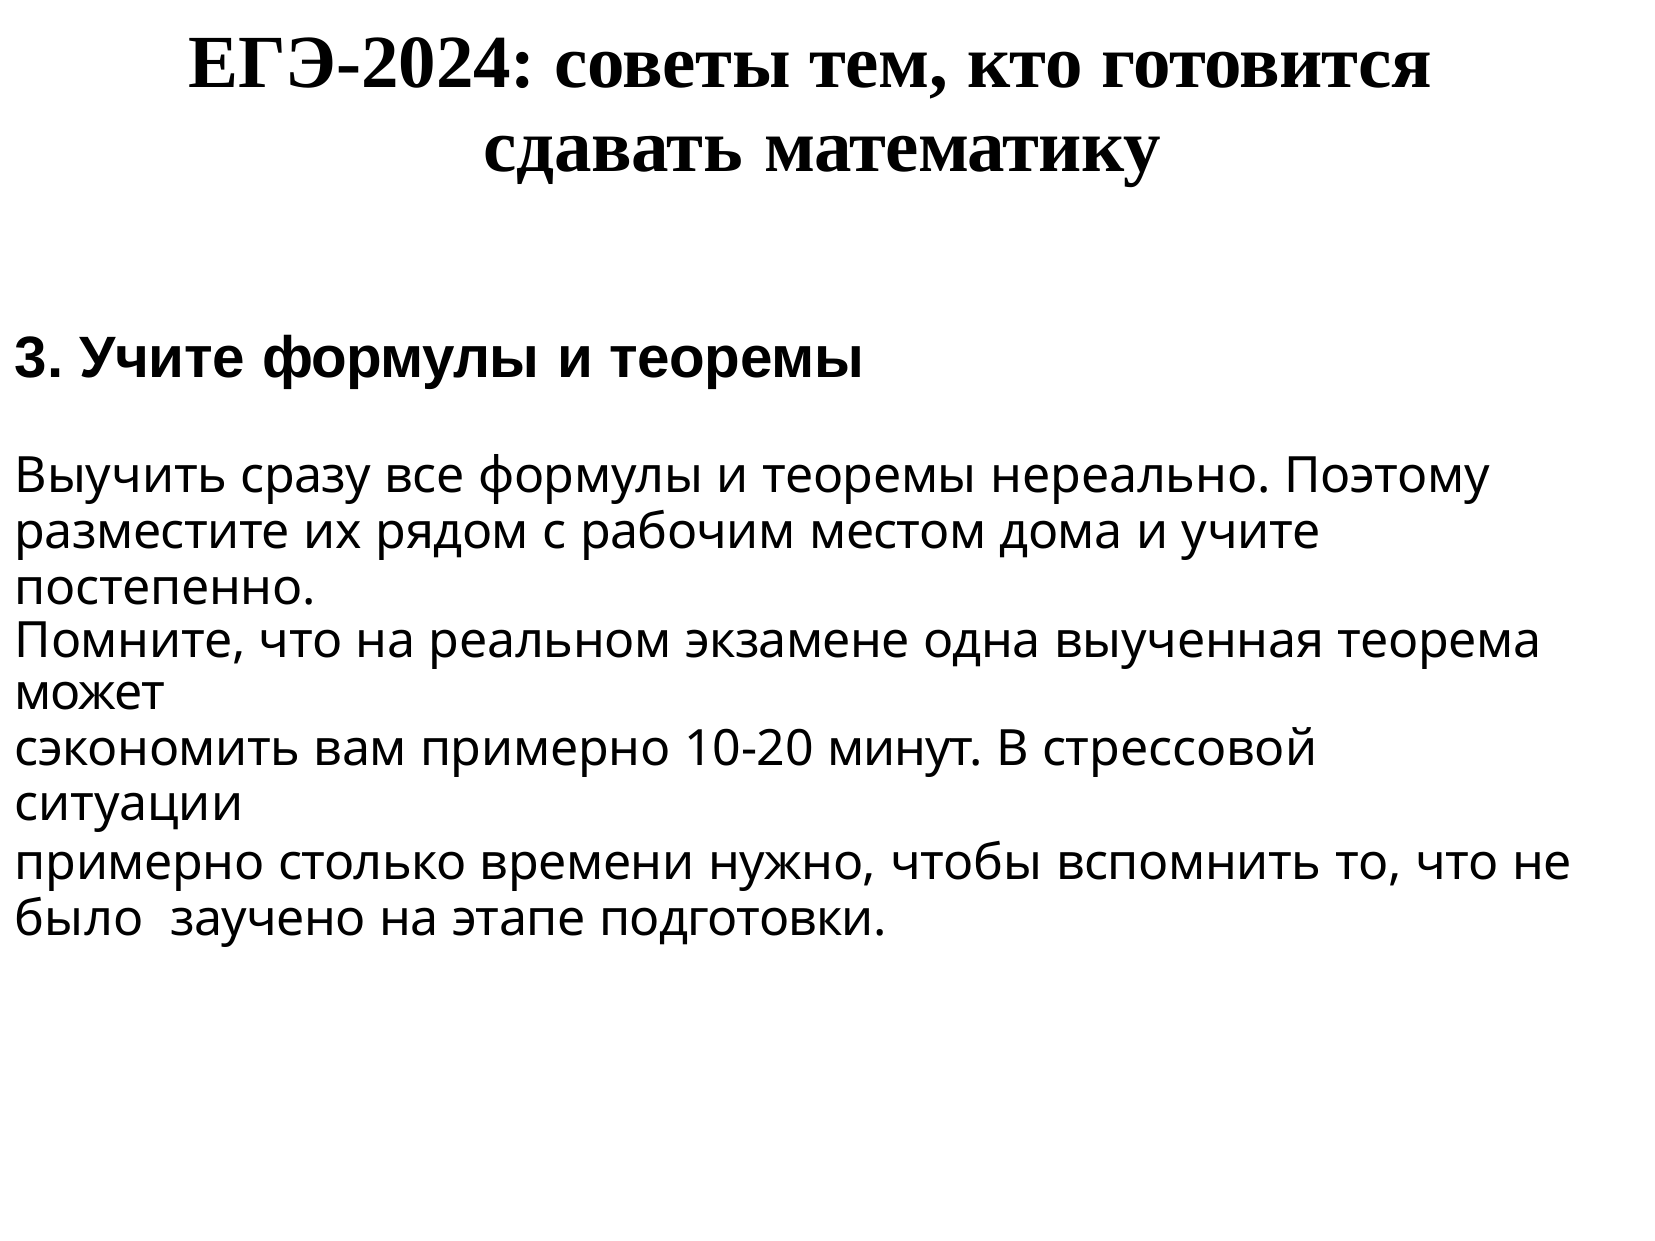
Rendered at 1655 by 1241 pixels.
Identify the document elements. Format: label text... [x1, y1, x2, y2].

text_box 3. Учите формулы и теоремы Выучить сразу все формулы и теоремы нереально. Поэтому разместите их рядом с рабочим местом дома и учите постепенно. Помните, что на реальном экзамене одна выученная теорема может сэкономить вам примерно 10-20 минут. В стрессовой ситуации примерно столько времени нужно, чтобы вспомнить то, что не было заучено на этапе подготовки. [12, 317, 1625, 946]
title ЕГЭ-2024: советы тем, кто готовится сдавать математику [186, 8, 1445, 227]
